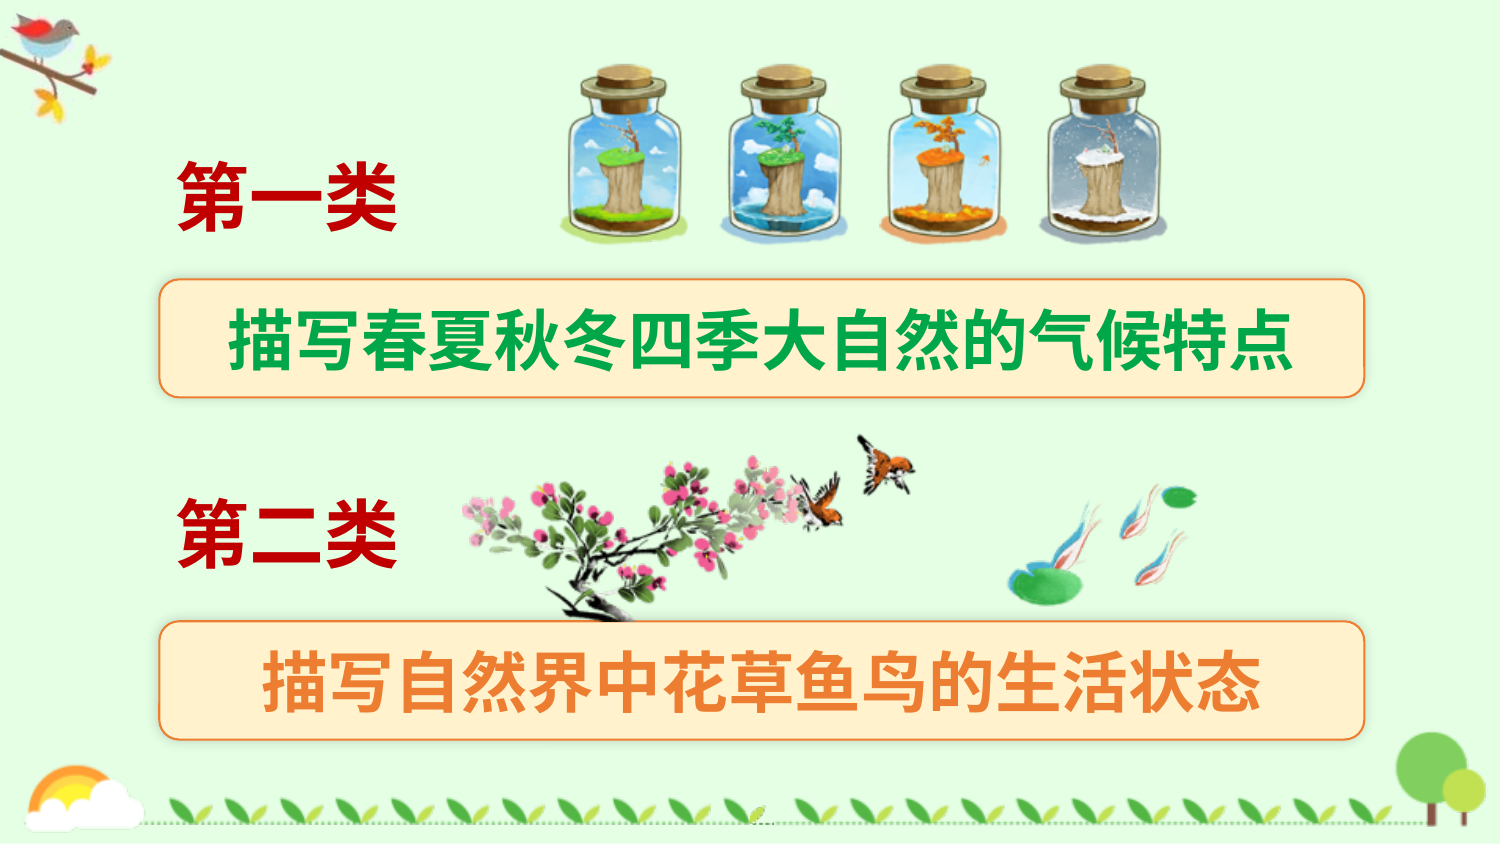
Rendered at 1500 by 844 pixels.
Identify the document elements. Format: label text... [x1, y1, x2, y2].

text_box 描写春夏秋冬四季大自然的气候特点 [158, 278, 1366, 399]
picture [537, 55, 1188, 256]
picture [0, 0, 159, 150]
picture [3, 728, 1500, 844]
picture [986, 440, 1209, 663]
text_box 第二类 [159, 479, 432, 585]
text_box 描写自然界中花草鱼鸟的生活状态 [158, 620, 1366, 741]
text_box 第一类 [159, 143, 432, 249]
picture [462, 388, 950, 622]
